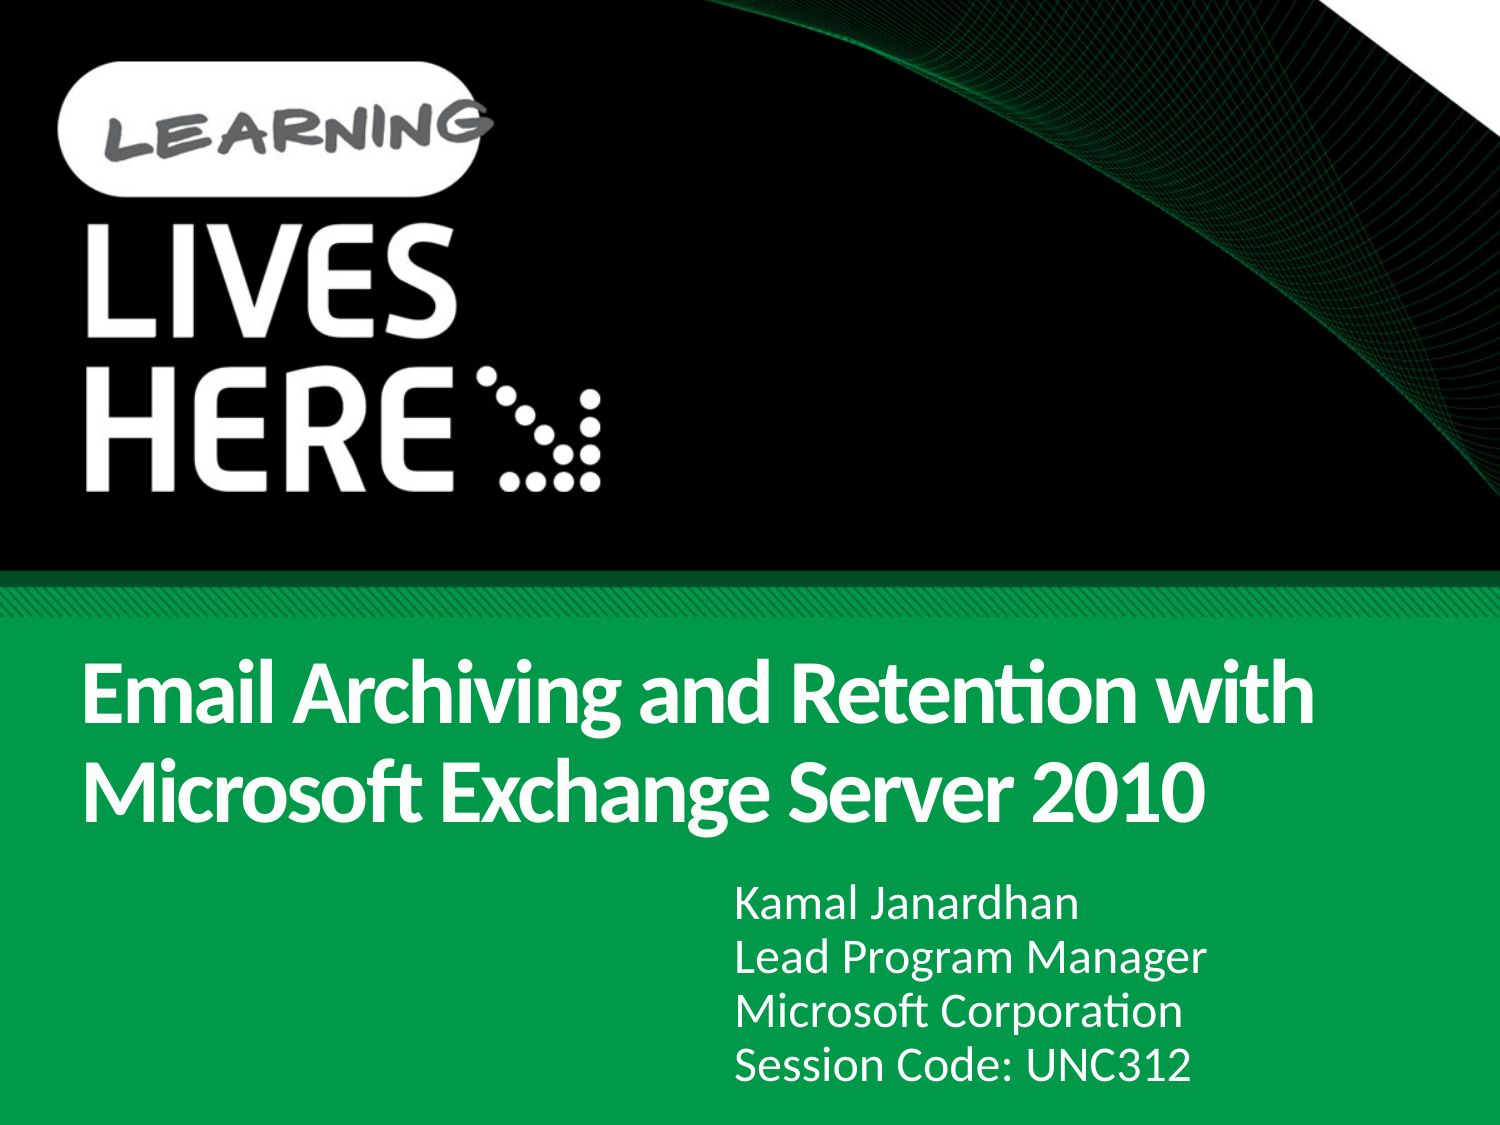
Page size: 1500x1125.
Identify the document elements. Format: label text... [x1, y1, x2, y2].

picture [0, 0, 1500, 1125]
subtitle Kamal Janardhan Lead Program Manager Microsoft Corporation Session Code: UNC312 [734, 876, 1460, 952]
title Email Archiving and Retention with Microsoft Exchange Server 2010 [80, 644, 1380, 864]
